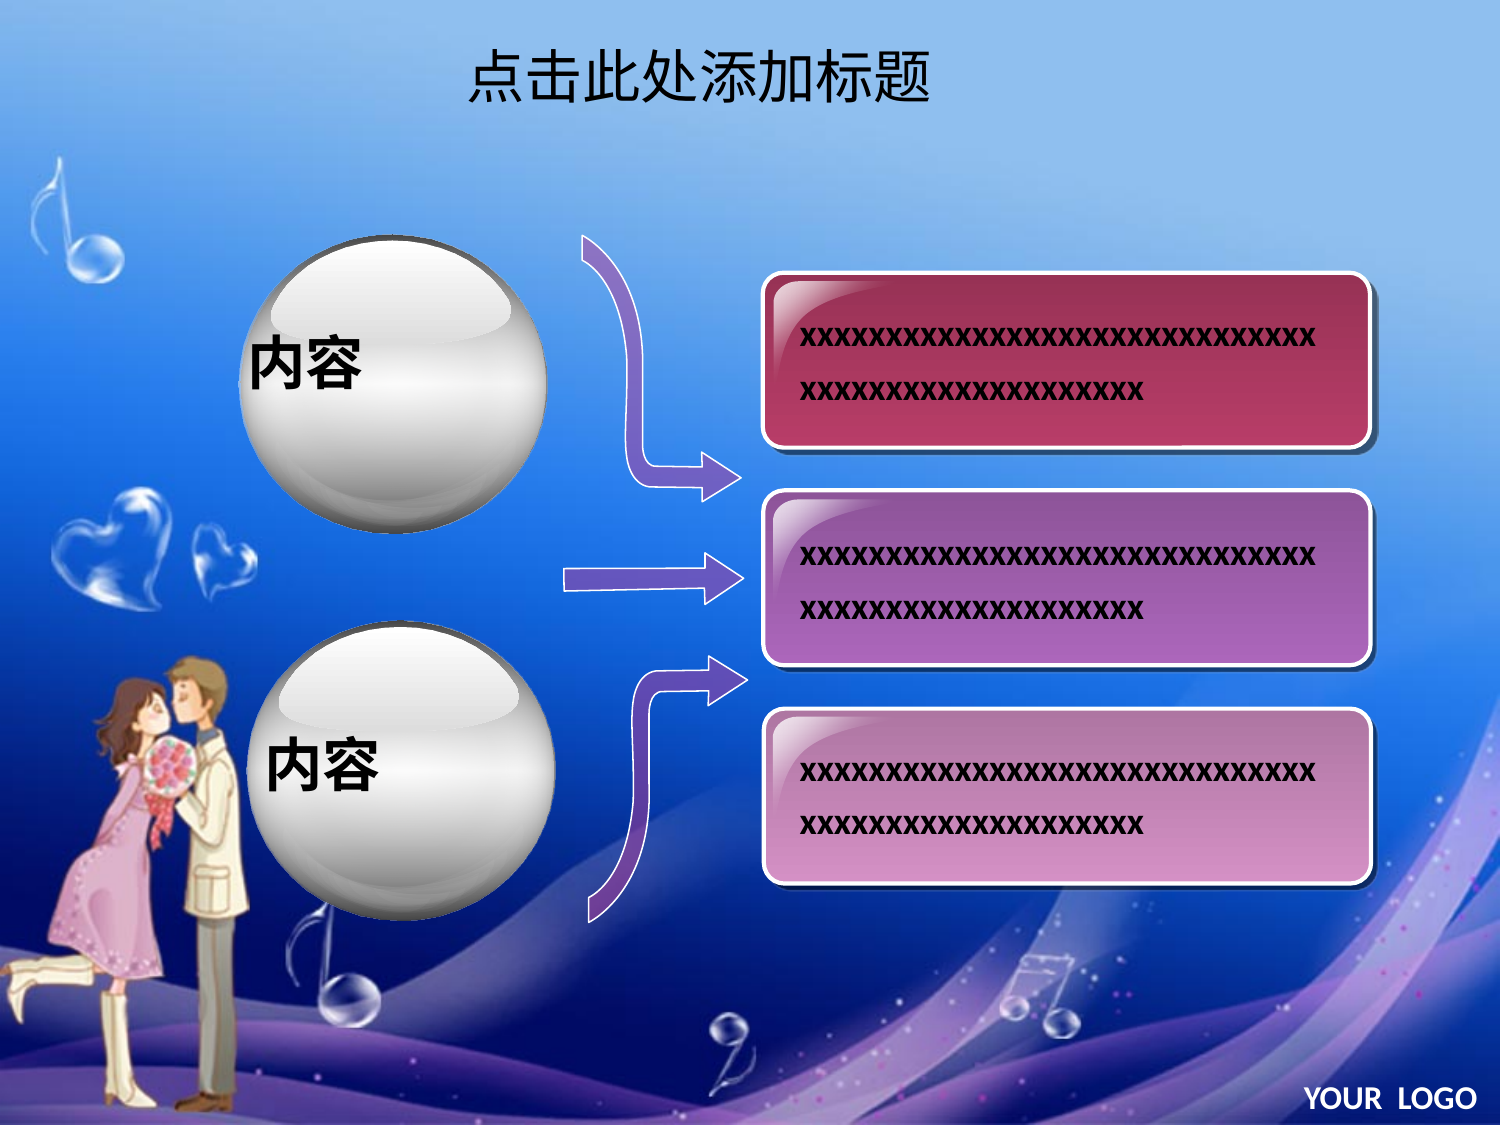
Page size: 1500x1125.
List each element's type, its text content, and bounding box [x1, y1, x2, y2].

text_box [762, 489, 1371, 666]
text_box [563, 552, 744, 605]
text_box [246, 620, 556, 921]
text_box [582, 235, 742, 502]
picture [0, 0, 1500, 1125]
text_box 点击此处添加标题 [451, 22, 1052, 129]
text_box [763, 708, 1372, 884]
text_box [588, 655, 748, 923]
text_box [762, 272, 1371, 449]
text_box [238, 233, 548, 535]
